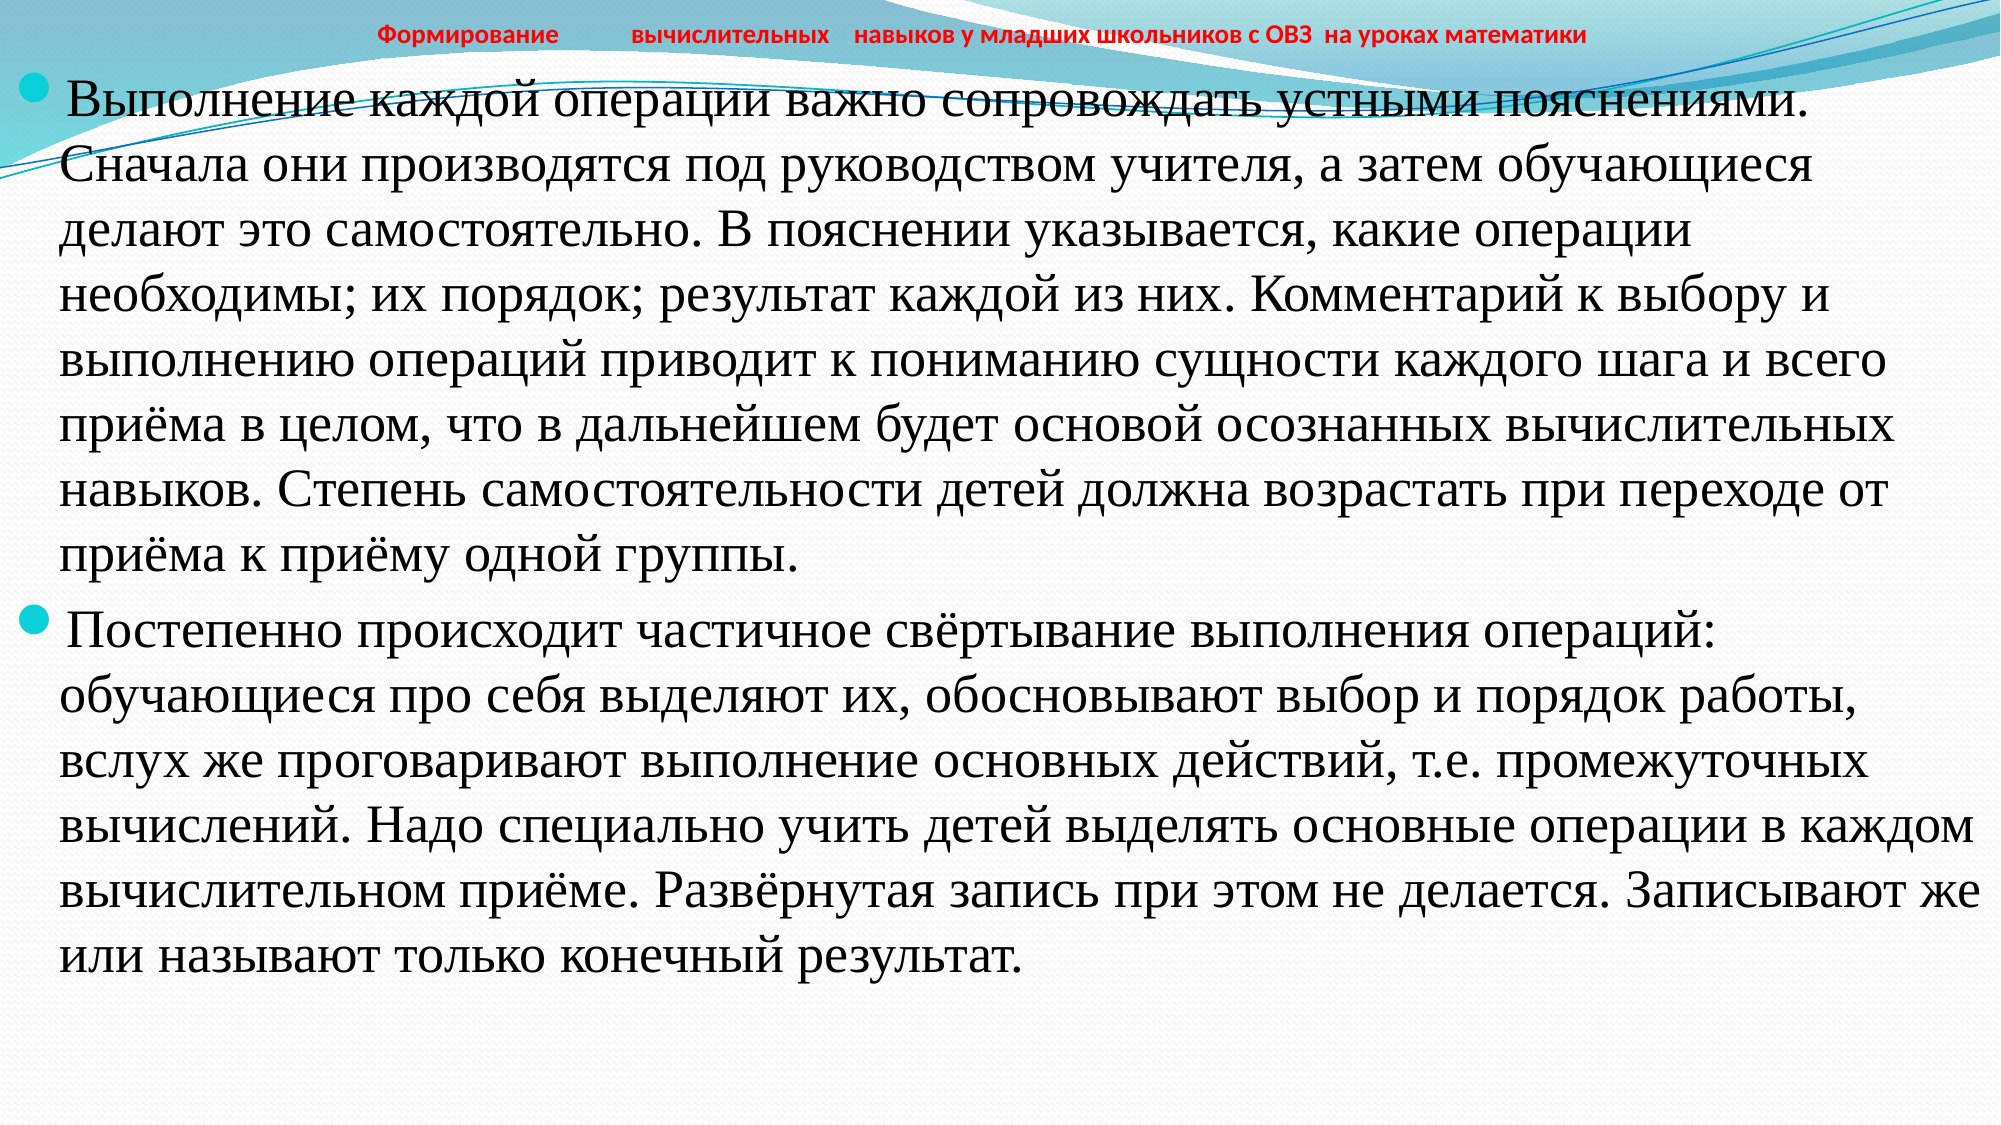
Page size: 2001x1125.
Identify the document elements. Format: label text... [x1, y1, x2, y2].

list Выполнение каждой операции важно сопровождать устными пояснениями. Сначала они производятся под руководством учителя, а затем обучающиеся делают это самостоятельно. В пояснении указывается, какие операции необходимы; их порядок; результат каждой из них. Комментарий к выбору и выполнению операций приводит к пониманию сущности каждого шага и всего приёма в целом, что в дальнейшем будет основой осознанных вычислительных навыков. Степень самостоятельности детей должна возрастать при переходе от приёма к приёму одной группы. Постепенно происходит частичное свёртывание выполнения операций: обучающиеся про себя выделяют их, обосновывают выбор и порядок работы, вслух же проговаривают выполнение основных действий, т.е. промежуточных вычислений. Надо специально учить детей выделять основные операции в каждом вычислительном приёме. Развёрнутая запись при этом не делается. Записывают же или называют только конечный результат. [0, 0, 2000, 1125]
